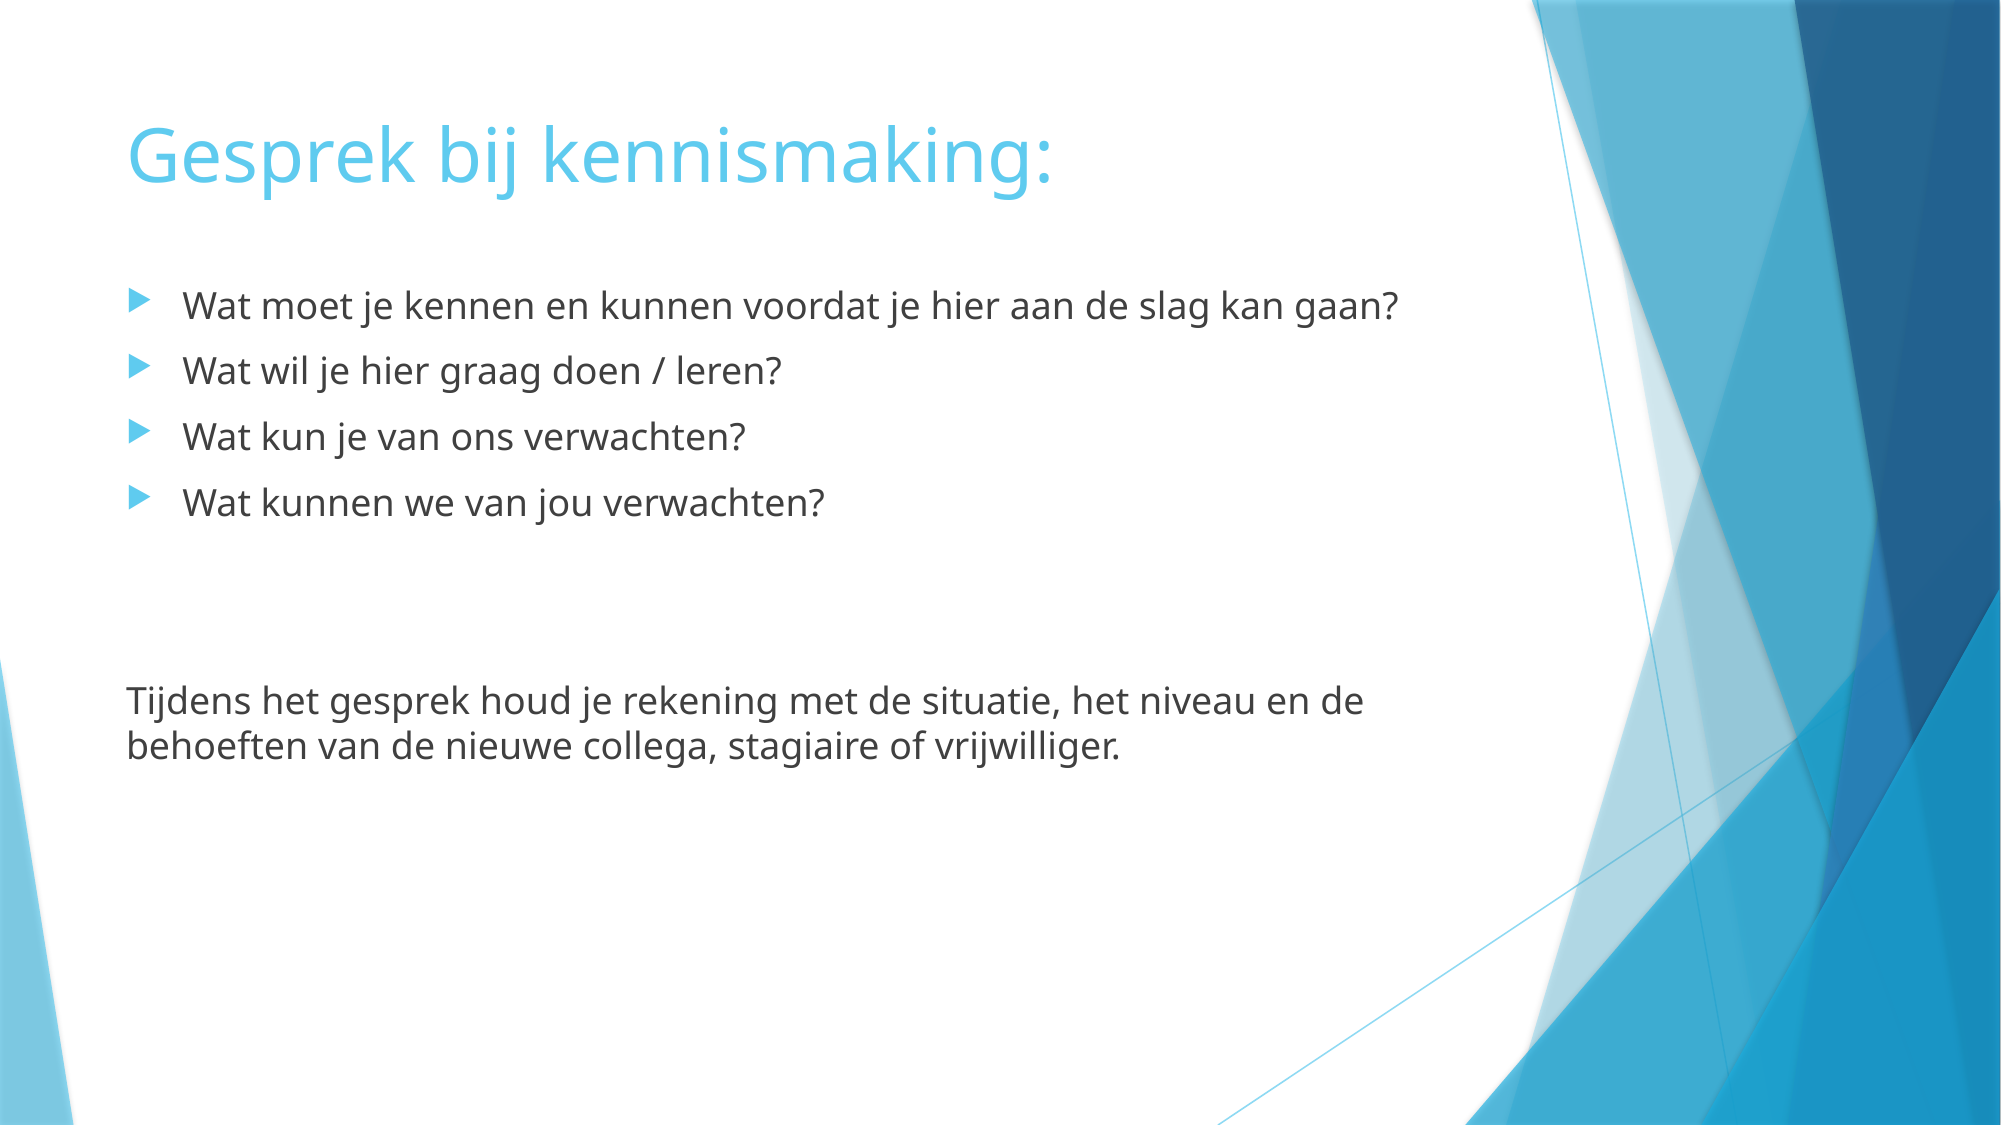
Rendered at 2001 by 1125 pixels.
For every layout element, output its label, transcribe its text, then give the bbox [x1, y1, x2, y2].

title Gesprek bij kennismaking: [111, 99, 1522, 208]
list Wat moet je kennen en kunnen voordat je hier aan de slag kan gaan? Wat wil je hier graag doen / leren? Wat kun je van ons verwachten? Wat kunnen we van jou verwachten? Tijdens het gesprek houd je rekening met de situatie, het niveau en de behoeften van de nieuwe collega, stagiaire of vrijwilliger. [111, 208, 1522, 845]
